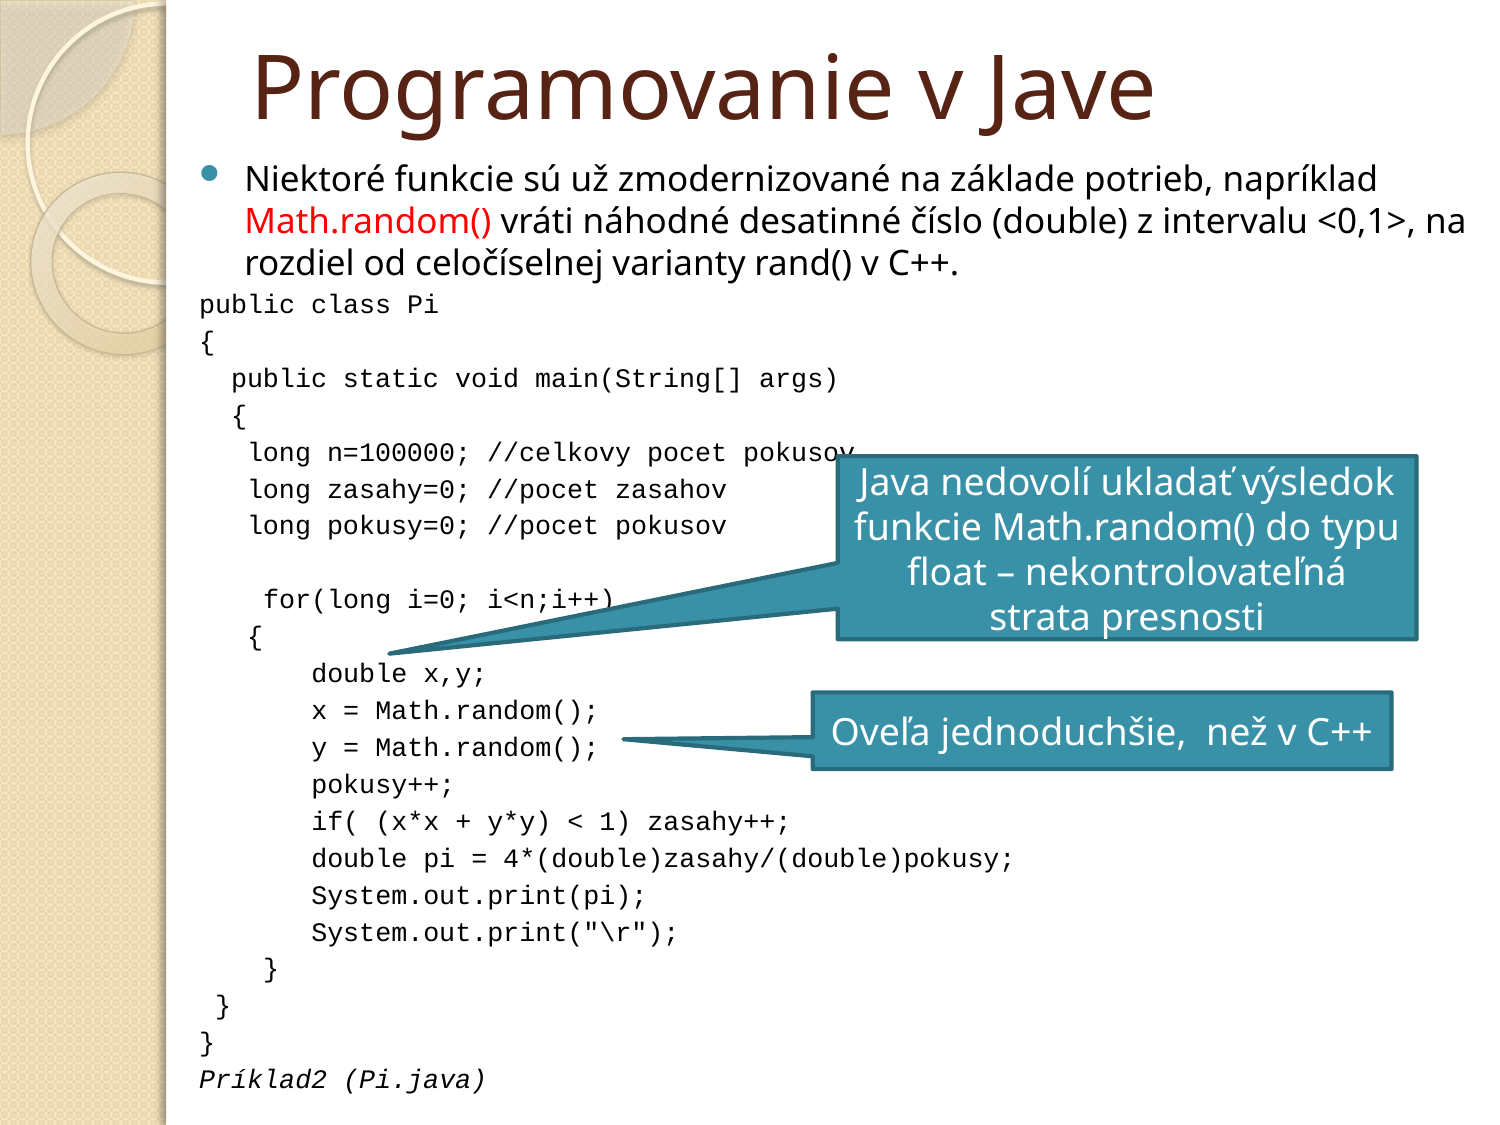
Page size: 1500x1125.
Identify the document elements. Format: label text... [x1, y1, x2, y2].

title Programovanie v Jave [235, 19, 1466, 149]
list Niektoré funkcie sú už zmodernizované na základe potrieb, napríklad Math.random() vráti náhodné desatinné číslo (double) z intervalu <0,1>, na rozdiel od celočíselnej varianty rand() v C++. public class Pi { public static void main(String[] args) { long n=100000; //celkovy pocet pokusov long zasahy=0; //pocet zasahov long pokusy=0; //pocet pokusov for(long i=0; i<n;i++) { double x,y; x = Math.random(); y = Math.random(); pokusy++; if( (x*x + y*y) < 1) zasahy++; double pi = 4*(double)zasahy/(double)pokusy; System.out.print(pi); System.out.print("\r"); } } } Príklad2 (Pi.java) [171, 149, 1500, 1125]
text_box Java nedovolí ukladať výsledok funkcie Math.random() do typu float – nekontrolovateľná strata presnosti [387, 454, 1419, 656]
text_box Oveľa jednoduchšie, než v C++ [621, 690, 1394, 772]
